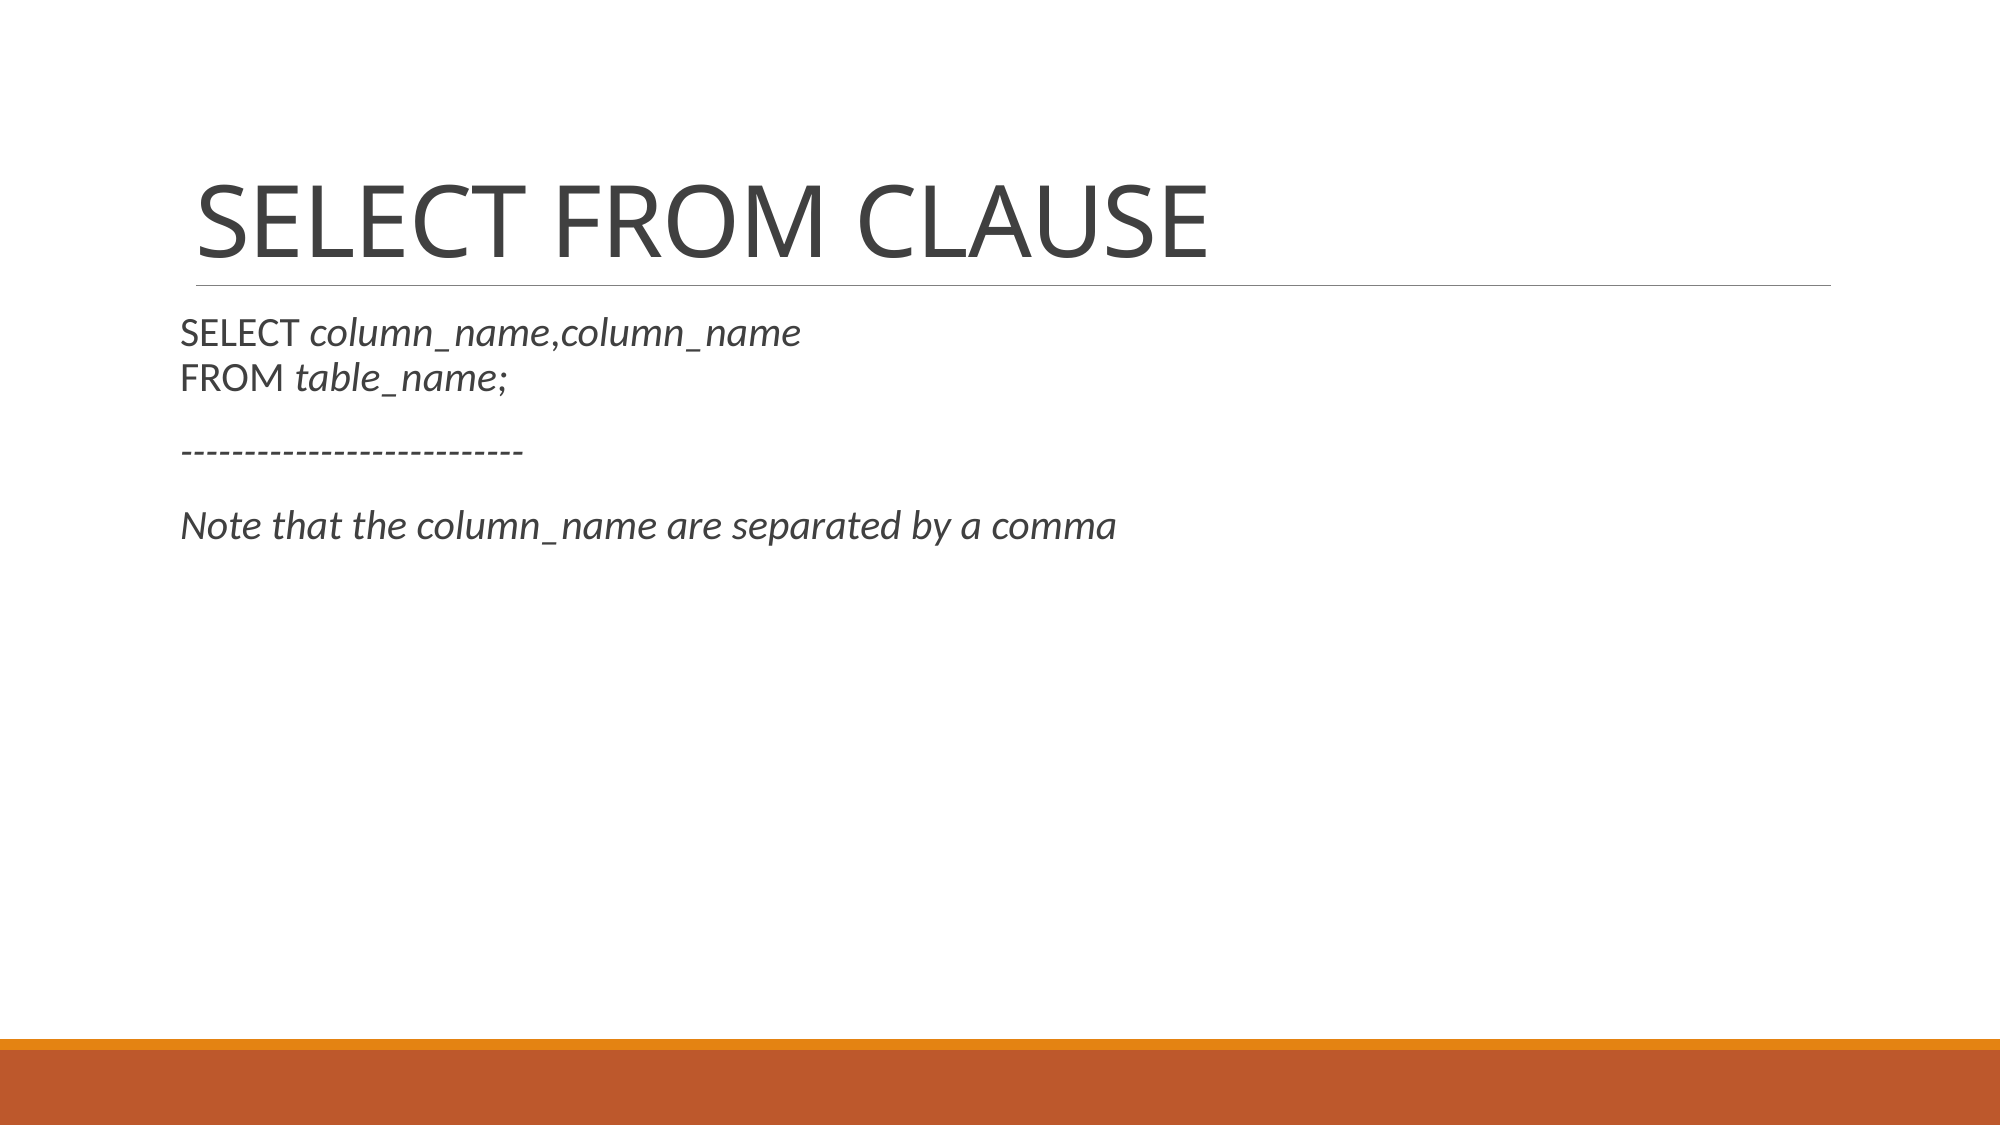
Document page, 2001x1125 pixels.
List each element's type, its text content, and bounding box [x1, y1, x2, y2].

list SELECT column_name,column_name FROM table_name; --------------------------- Note that the column_name are separated by a comma [180, 302, 1830, 963]
title SELECT FROM CLAUSE [180, 47, 1830, 285]
